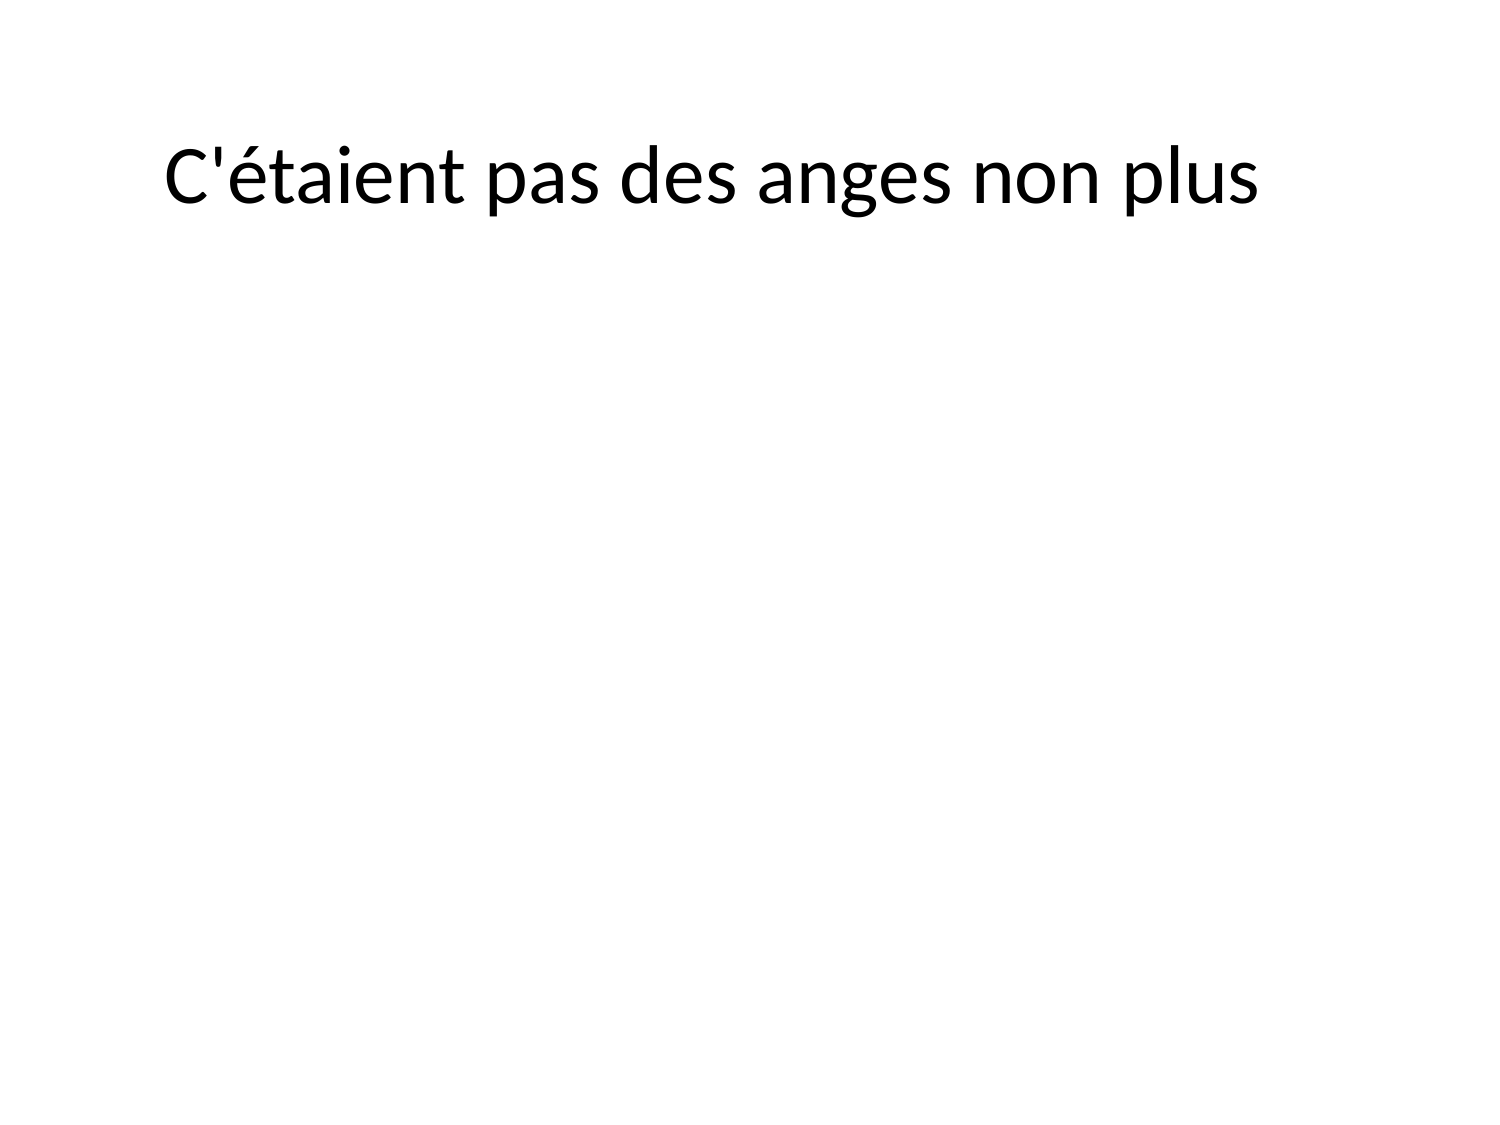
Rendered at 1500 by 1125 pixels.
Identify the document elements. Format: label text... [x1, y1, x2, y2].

text_box C'étaient pas des anges non plus [150, 112, 1500, 428]
